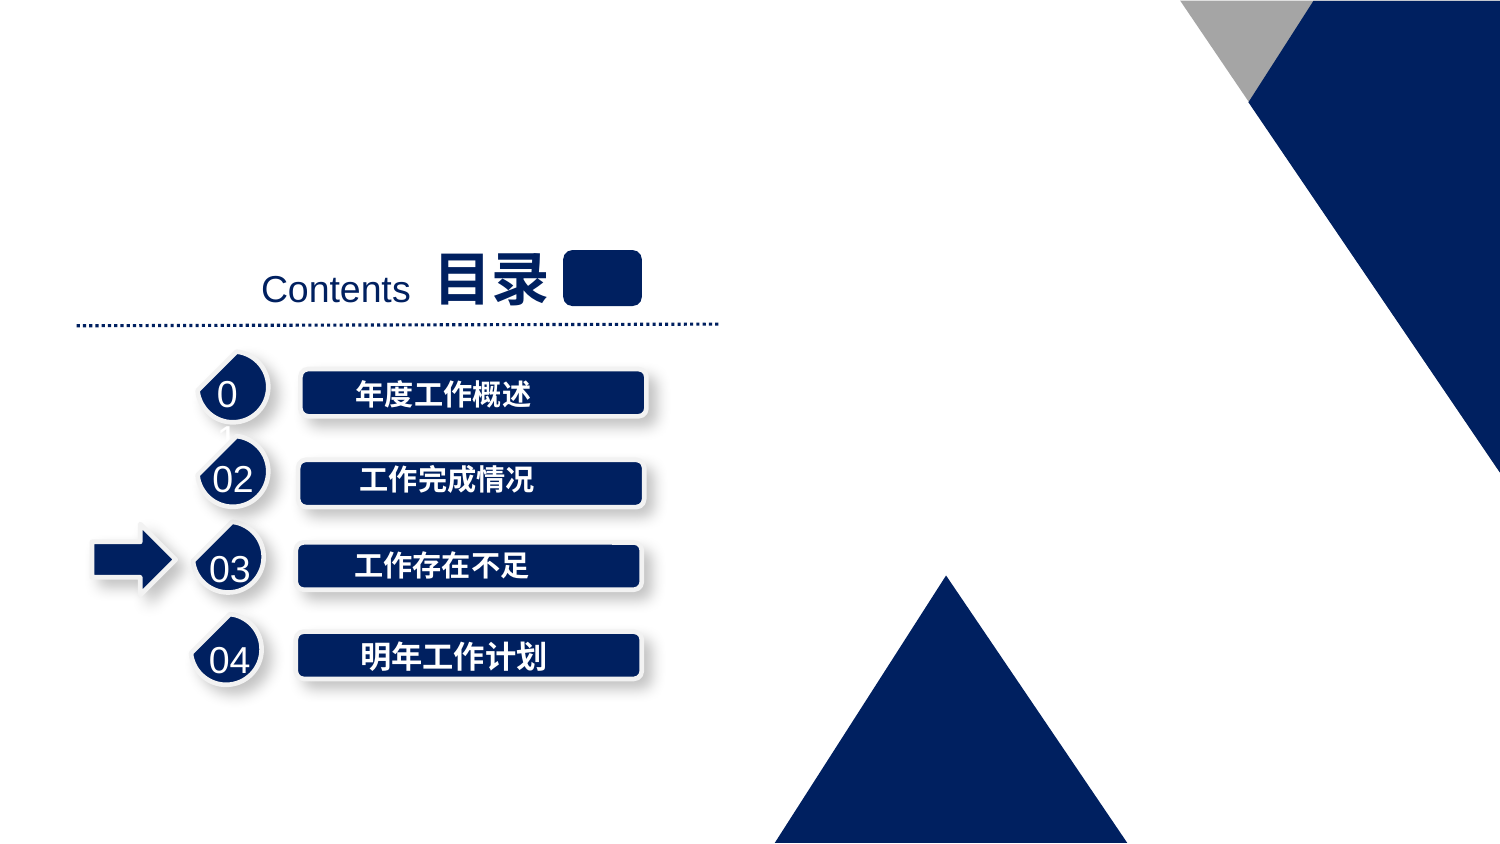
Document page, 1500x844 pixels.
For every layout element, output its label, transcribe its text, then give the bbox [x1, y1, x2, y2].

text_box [295, 626, 643, 686]
text_box Contents [246, 257, 418, 317]
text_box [201, 361, 274, 445]
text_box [193, 624, 272, 690]
text_box [89, 522, 178, 597]
text_box 目录 [418, 235, 565, 320]
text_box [562, 249, 643, 307]
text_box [197, 446, 293, 509]
text_box [1180, 0, 1313, 101]
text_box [297, 451, 645, 508]
text_box [0, 0, 946, 843]
text_box [1248, 0, 1500, 473]
text_box [774, 575, 1128, 843]
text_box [194, 532, 279, 599]
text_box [300, 366, 647, 423]
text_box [295, 537, 643, 594]
